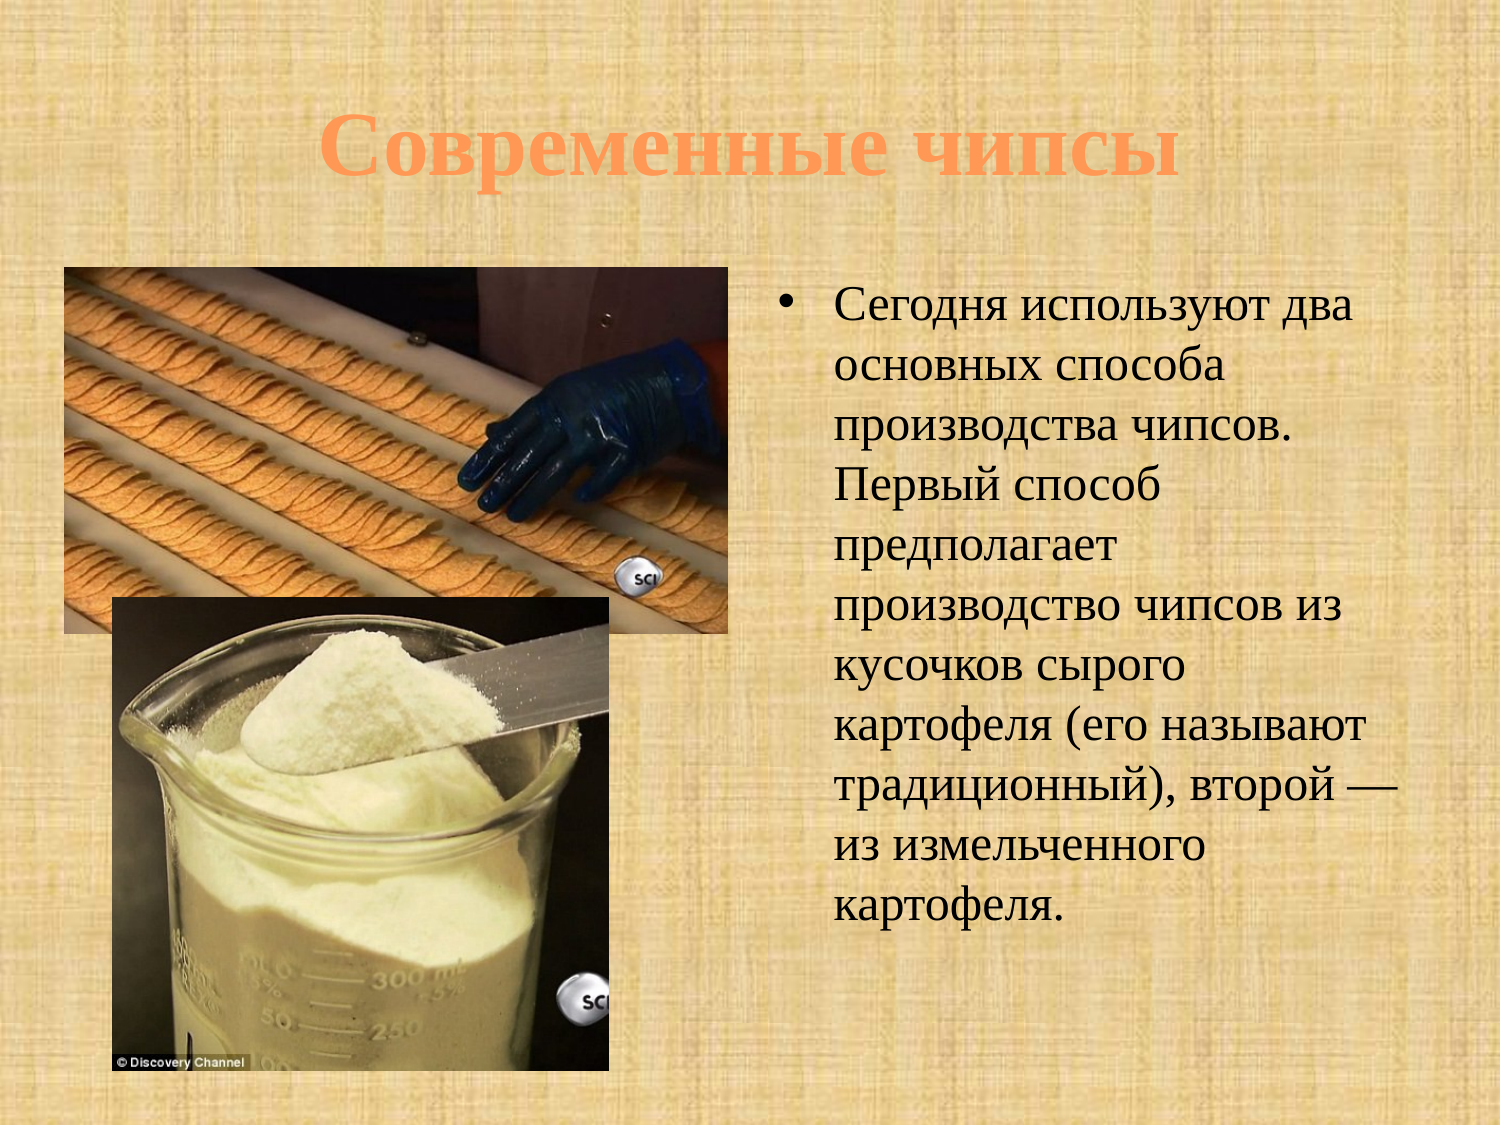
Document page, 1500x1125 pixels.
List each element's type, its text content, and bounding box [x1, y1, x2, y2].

list Сегодня используют два основных способа производства чипсов. Первый способ предполагает производство чипсов из кусочков сырого картофеля (его называют традиционный), второй — из измельченного картофеля. [762, 262, 1425, 1005]
title Современные чипсы [75, 45, 1425, 233]
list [64, 266, 728, 634]
picture [0, 0, 1500, 1125]
